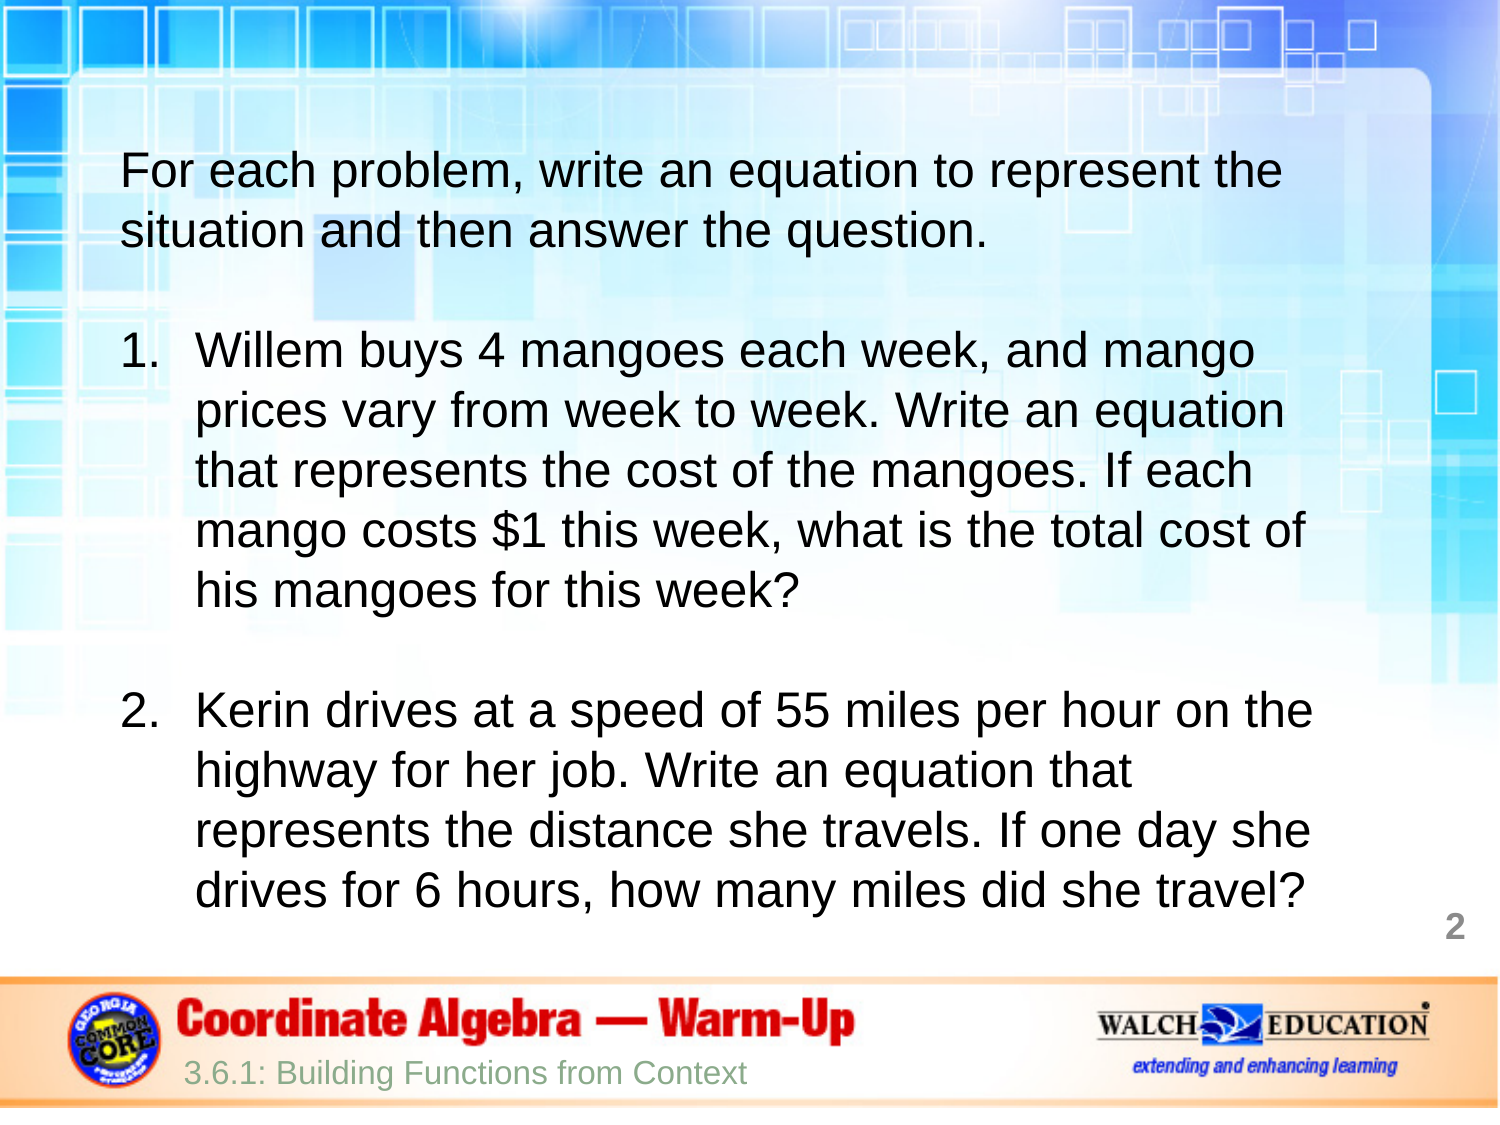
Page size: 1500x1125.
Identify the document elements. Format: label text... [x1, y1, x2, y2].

footer 3.6.1: Building Functions from Context [168, 1048, 1067, 1094]
picture [0, 0, 1500, 1108]
text_box For each problem, write an equation to represent the situation and then answer the question. Willem buys 4 mangoes each week, and mango prices vary from week to week. Write an equation that represents the cost of the mangoes. If each mango costs $1 this week, what is the total cost of his mangoes for this week? Kerin drives at a speed of 55 miles per hour on the highway for her job. Write an equation that represents the distance she travels. If one day she drives for 6 hours, how many miles did she travel? [105, 130, 1394, 949]
slide_number 2 [1361, 901, 1481, 949]
